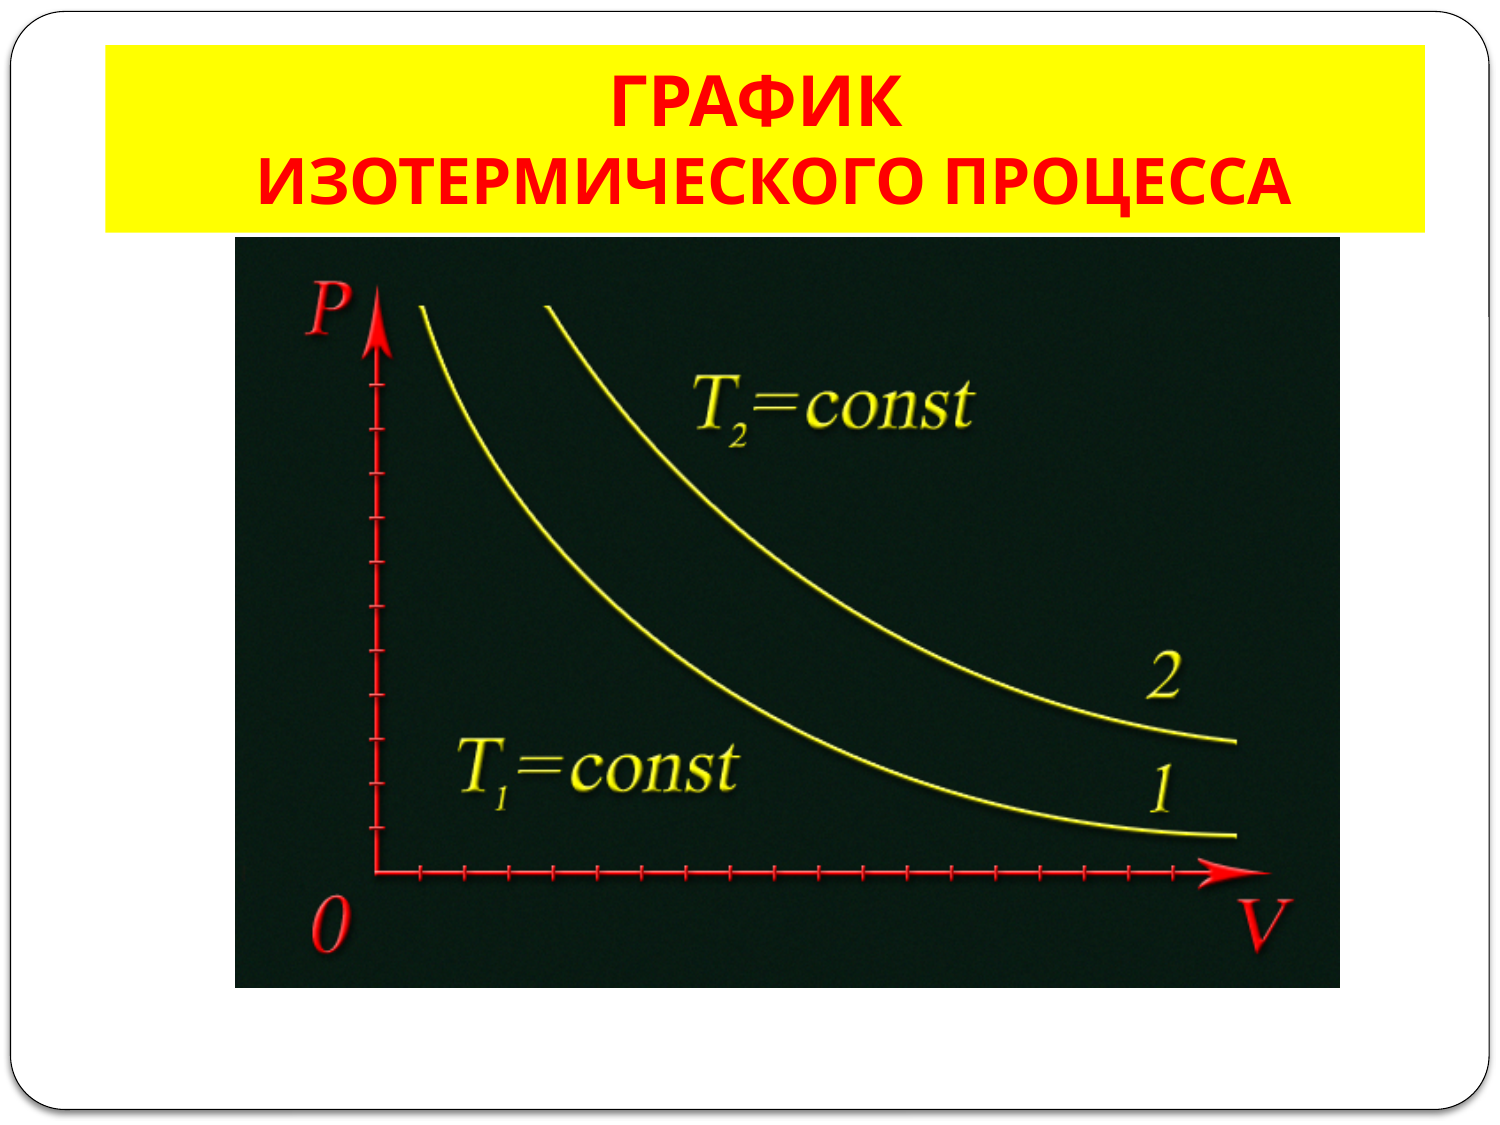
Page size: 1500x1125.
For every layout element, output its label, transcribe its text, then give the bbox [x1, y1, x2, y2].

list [235, 237, 1340, 988]
title ГРАФИК ИЗОТЕРМИЧЕСКОГО ПРОЦЕССА [105, 45, 1425, 233]
